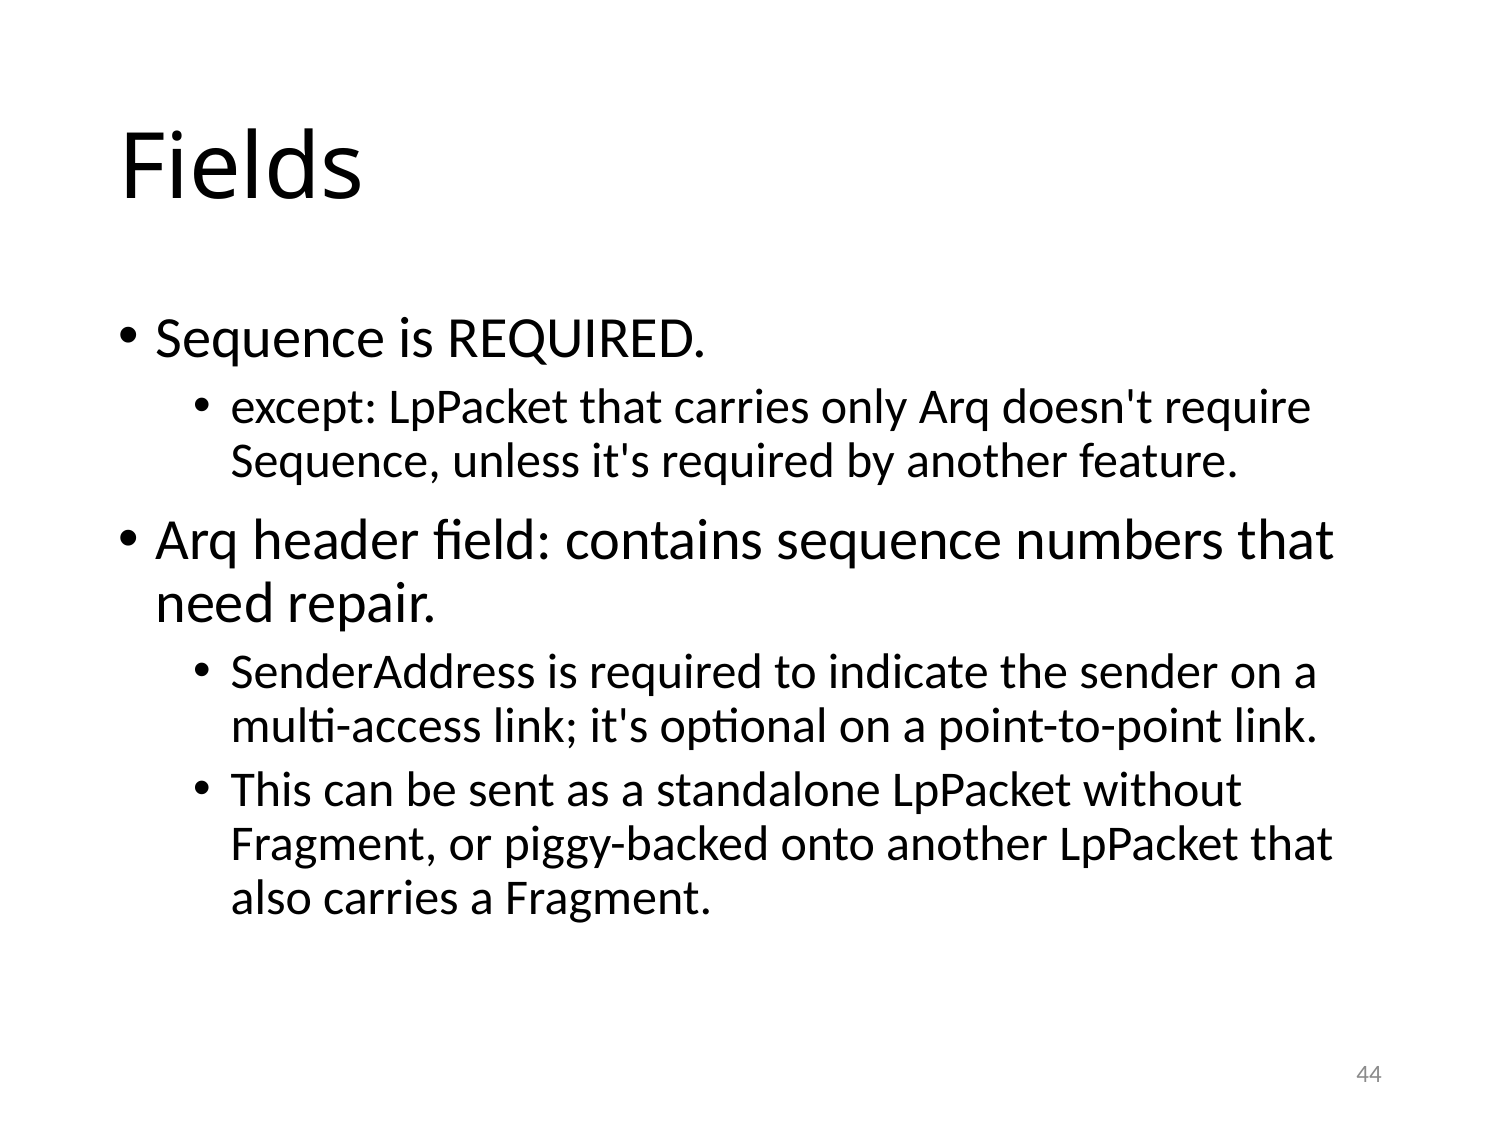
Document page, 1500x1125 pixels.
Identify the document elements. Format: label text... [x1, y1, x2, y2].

slide_number 44 [1059, 1042, 1397, 1103]
title Fields [103, 59, 1397, 278]
list Sequence is REQUIRED. except: LpPacket that carries only Arq doesn't require Sequence, unless it's required by another feature. Arq header field: contains sequence numbers that need repair. SenderAddress is required to indicate the sender on a multi-access link; it's optional on a point-to-point link. This can be sent as a standalone LpPacket without Fragment, or piggy-backed onto another LpPacket that also carries a Fragment. [103, 299, 1397, 1014]
